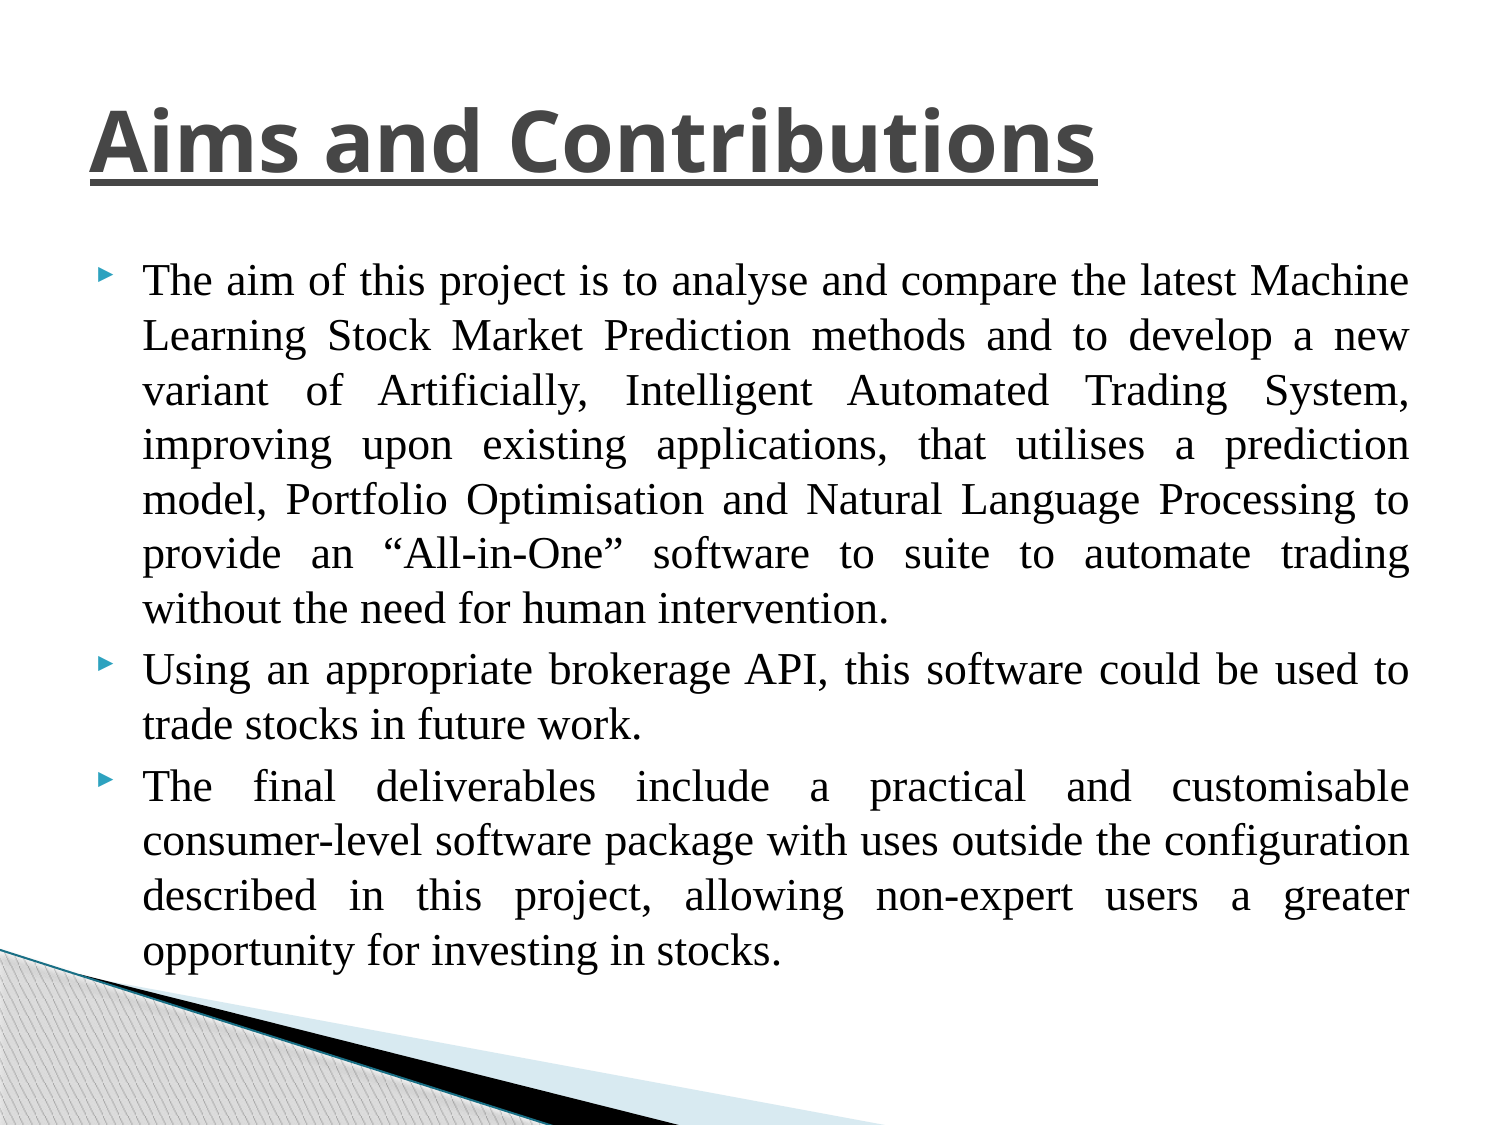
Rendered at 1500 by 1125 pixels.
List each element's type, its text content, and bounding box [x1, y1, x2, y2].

title Aims and Contributions [75, 45, 1425, 233]
list The aim of this project is to analyse and compare the latest Machine Learning Stock Market Prediction methods and to develop a new variant of Artificially, Intelligent Automated Trading System, improving upon existing applications, that utilises a prediction model, Portfolio Optimisation and Natural Language Processing to provide an “All-in-One” software to suite to automate trading without the need for human intervention. Using an appropriate brokerage API, this software could be used to trade stocks in future work. The final deliverables include a practical and customisable consumer-level software package with uses outside the configuration described in this project, allowing non-expert users a greater opportunity for investing in stocks. [75, 243, 1425, 986]
